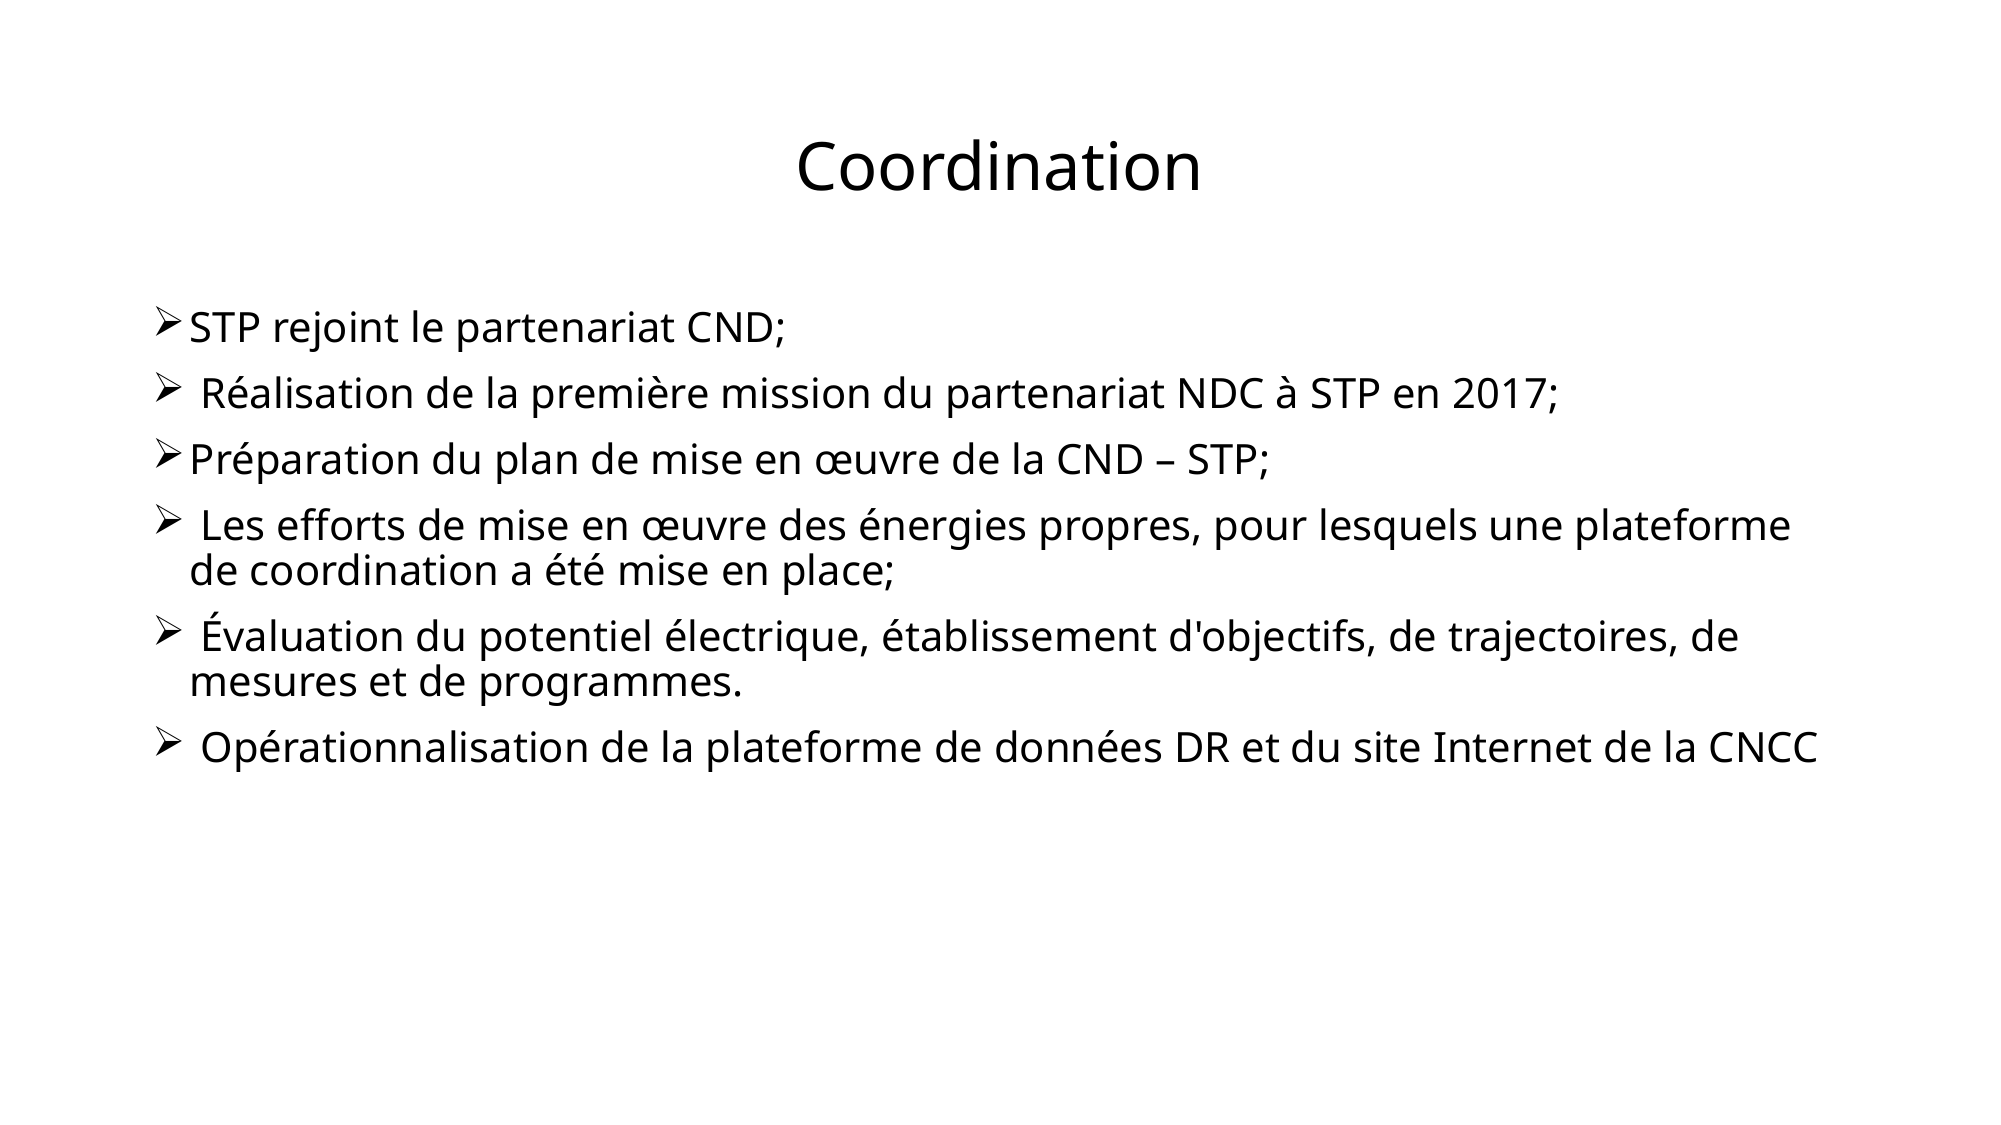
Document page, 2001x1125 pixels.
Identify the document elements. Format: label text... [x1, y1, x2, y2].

list STP rejoint le partenariat CND; Réalisation de la première mission du partenariat NDC à STP en 2017; Préparation du plan de mise en œuvre de la CND – STP; Les efforts de mise en œuvre des énergies propres, pour lesquels une plateforme de coordination a été mise en place; Évaluation du potentiel électrique, établissement d'objectifs, de trajectoires, de mesures et de programmes. Opérationnalisation de la plateforme de données DR et du site Internet de la CNCC [137, 299, 1863, 1014]
title Coordination [137, 59, 1863, 278]
